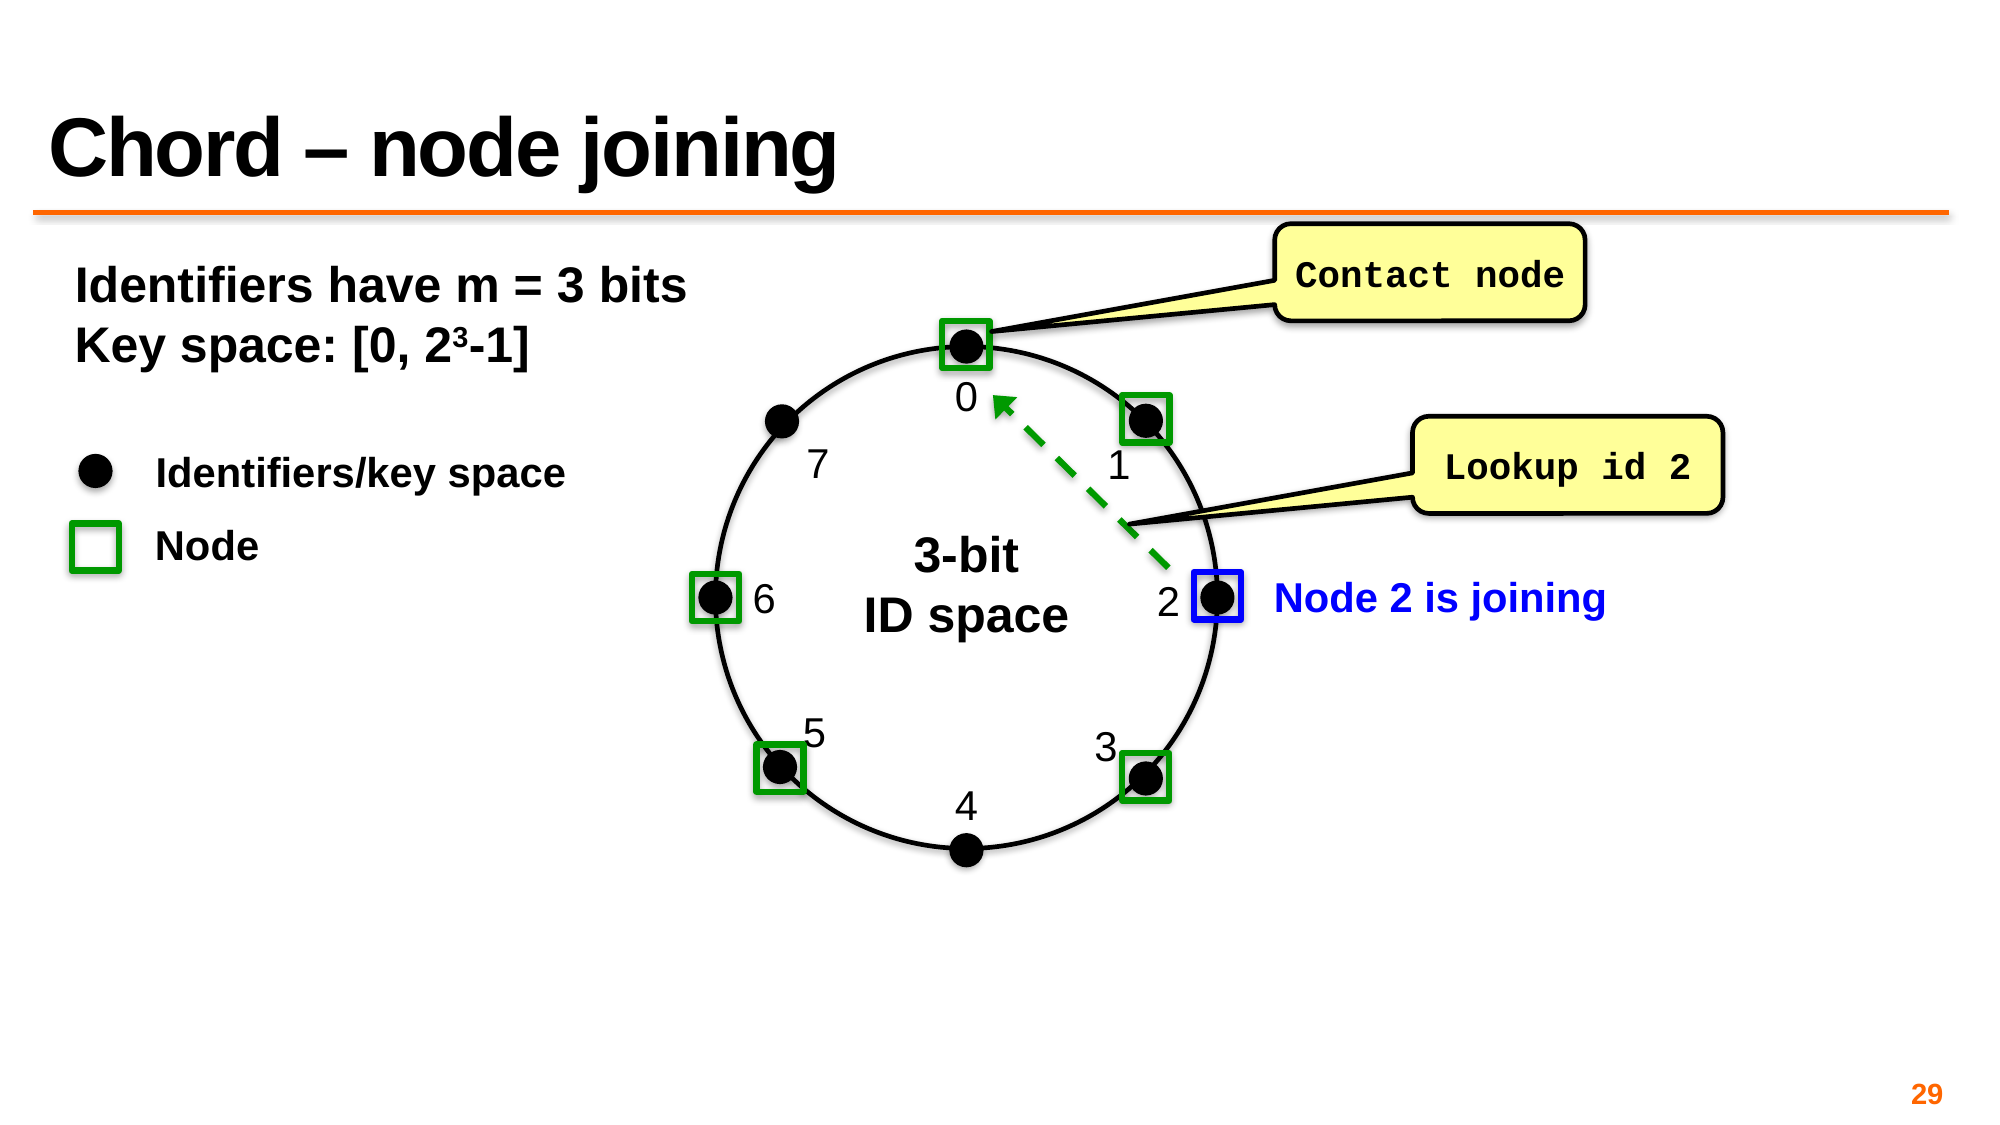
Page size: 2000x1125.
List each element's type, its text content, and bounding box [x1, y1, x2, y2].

text_box [691, 573, 740, 622]
text_box 0 [939, 371, 993, 428]
text_box [766, 405, 798, 437]
text_box Contact node [990, 222, 1586, 333]
text_box [1193, 571, 1242, 620]
text_box 3-bit ID space [848, 514, 1085, 650]
text_box [950, 837, 982, 866]
text_box [71, 523, 120, 571]
text_box 7 [791, 429, 845, 495]
text_box Node 2 is joining [1258, 563, 1623, 628]
text_box [715, 347, 1217, 849]
text_box [941, 320, 990, 369]
text_box 3 [1079, 712, 1133, 778]
text_box Identifiers/key space [140, 438, 582, 503]
text_box [1121, 753, 1170, 801]
slide_number 29 [1482, 1074, 1950, 1110]
text_box Lookup id 2 [1174, 415, 1724, 521]
text_box [79, 455, 112, 487]
title Chord – node joining [33, 24, 1950, 201]
text_box 2 [1141, 567, 1195, 633]
text_box Node [139, 511, 275, 577]
text_box 4 [940, 771, 994, 837]
text_box 5 [788, 698, 842, 763]
text_box 6 [737, 564, 791, 630]
text_box [756, 744, 804, 792]
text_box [993, 395, 1169, 568]
text_box Identifiers have m = 3 bits Key space: [0, 23-1] [59, 245, 704, 380]
